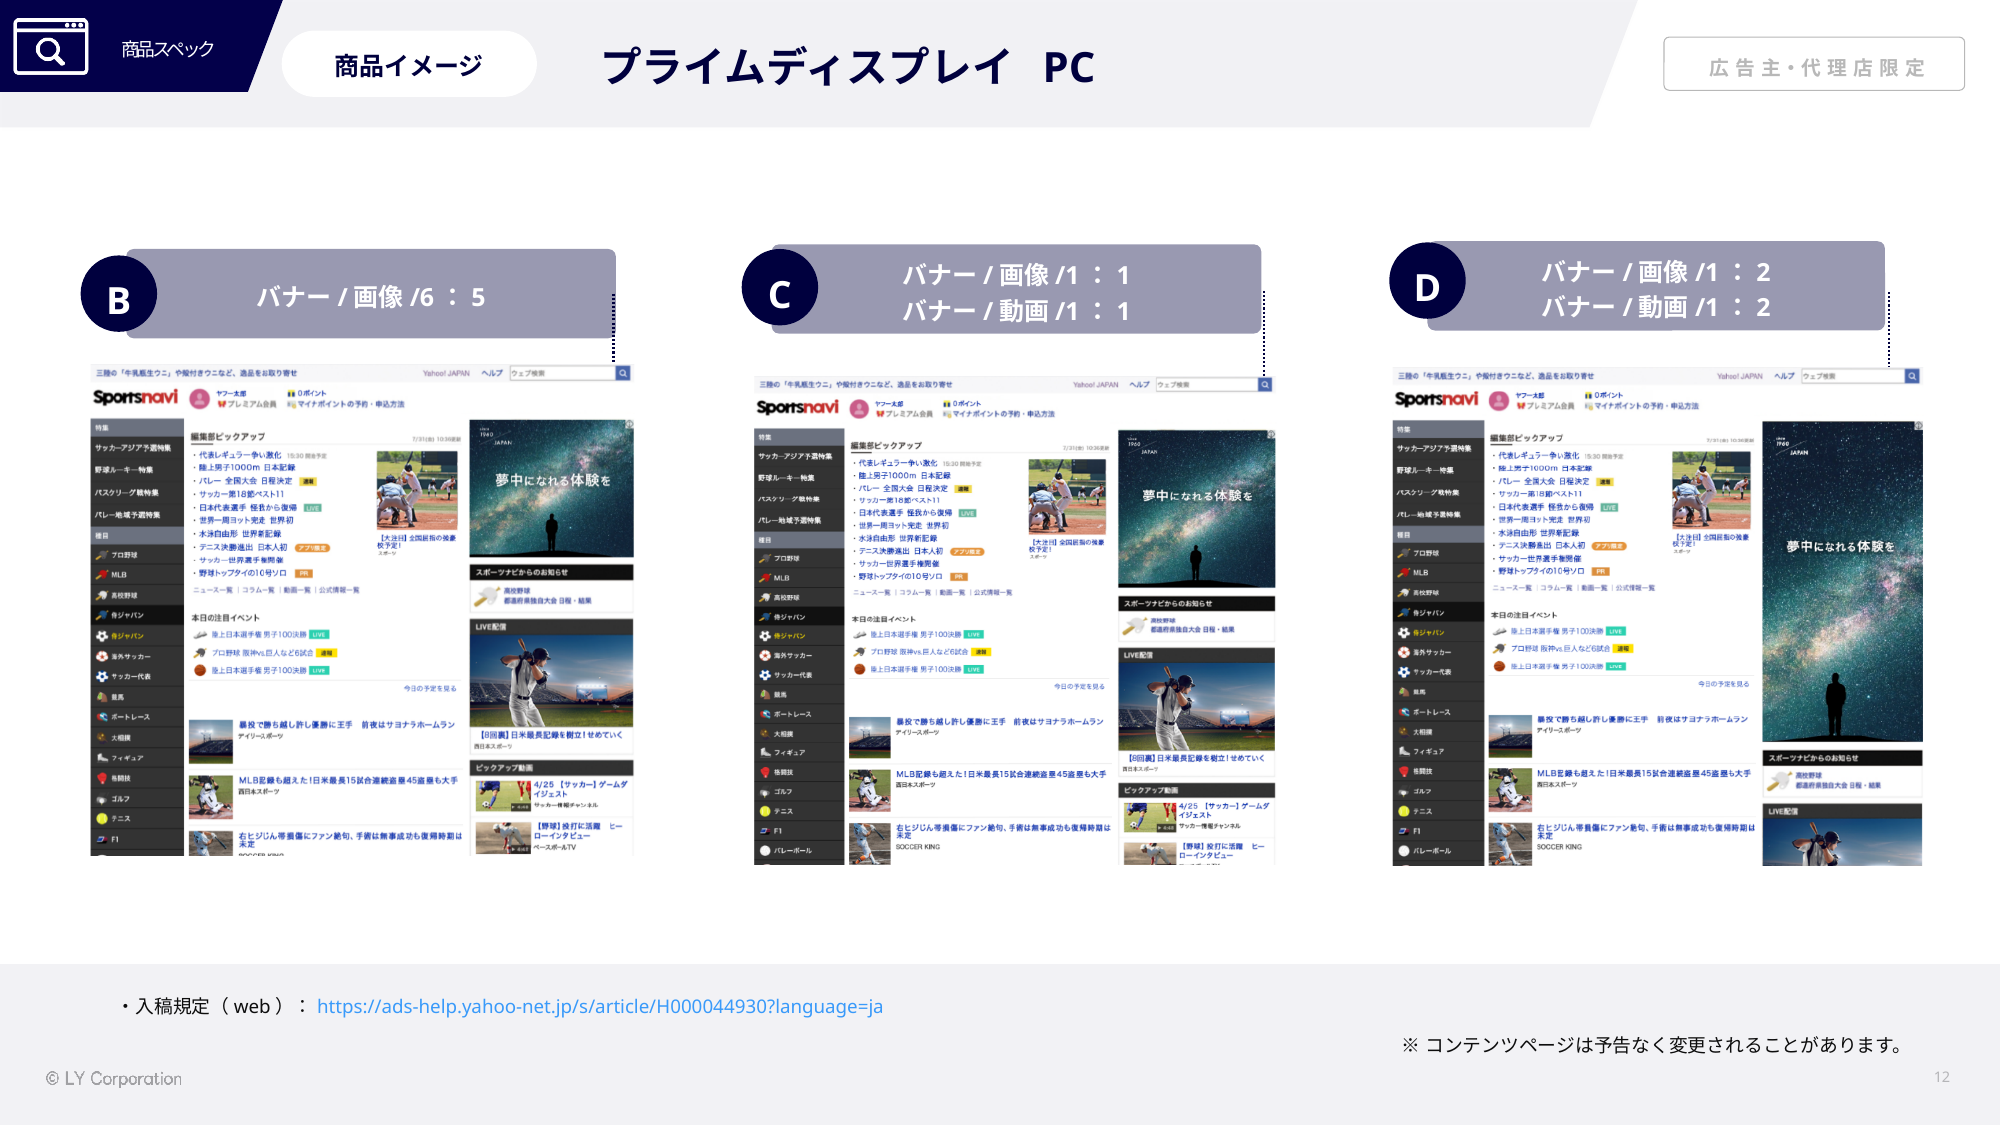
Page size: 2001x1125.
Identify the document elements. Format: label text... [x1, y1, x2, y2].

text_box バナー/画像/1：2 バナー/動画/1：2 [1426, 240, 1887, 332]
text_box バナー/画像/6：5 [125, 247, 617, 340]
list 商品スペック [97, 13, 240, 81]
text_box バナー/画像/1：1 バナー/動画/1：1 [770, 243, 1263, 335]
text_box C [740, 247, 820, 327]
text_box ・入稿規定（web）：https://ads-help.yahoo-net.jp/s/article/H000044930?language=ja [102, 982, 1577, 1029]
text_box B [79, 254, 159, 333]
list プライムディスプレイ PC [599, 41, 1481, 97]
text_box 商品イメージ [280, 29, 538, 98]
picture [9, 5, 92, 87]
text_box ※コンテンツページは予告なく変更されることがあります。 [1401, 1033, 1911, 1056]
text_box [1881, 291, 1889, 367]
text_box D [1388, 241, 1467, 320]
picture [729, 376, 1299, 865]
picture [46, 1071, 181, 1088]
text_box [1256, 290, 1264, 376]
picture [65, 364, 660, 856]
picture [1367, 367, 1948, 866]
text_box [606, 293, 614, 364]
